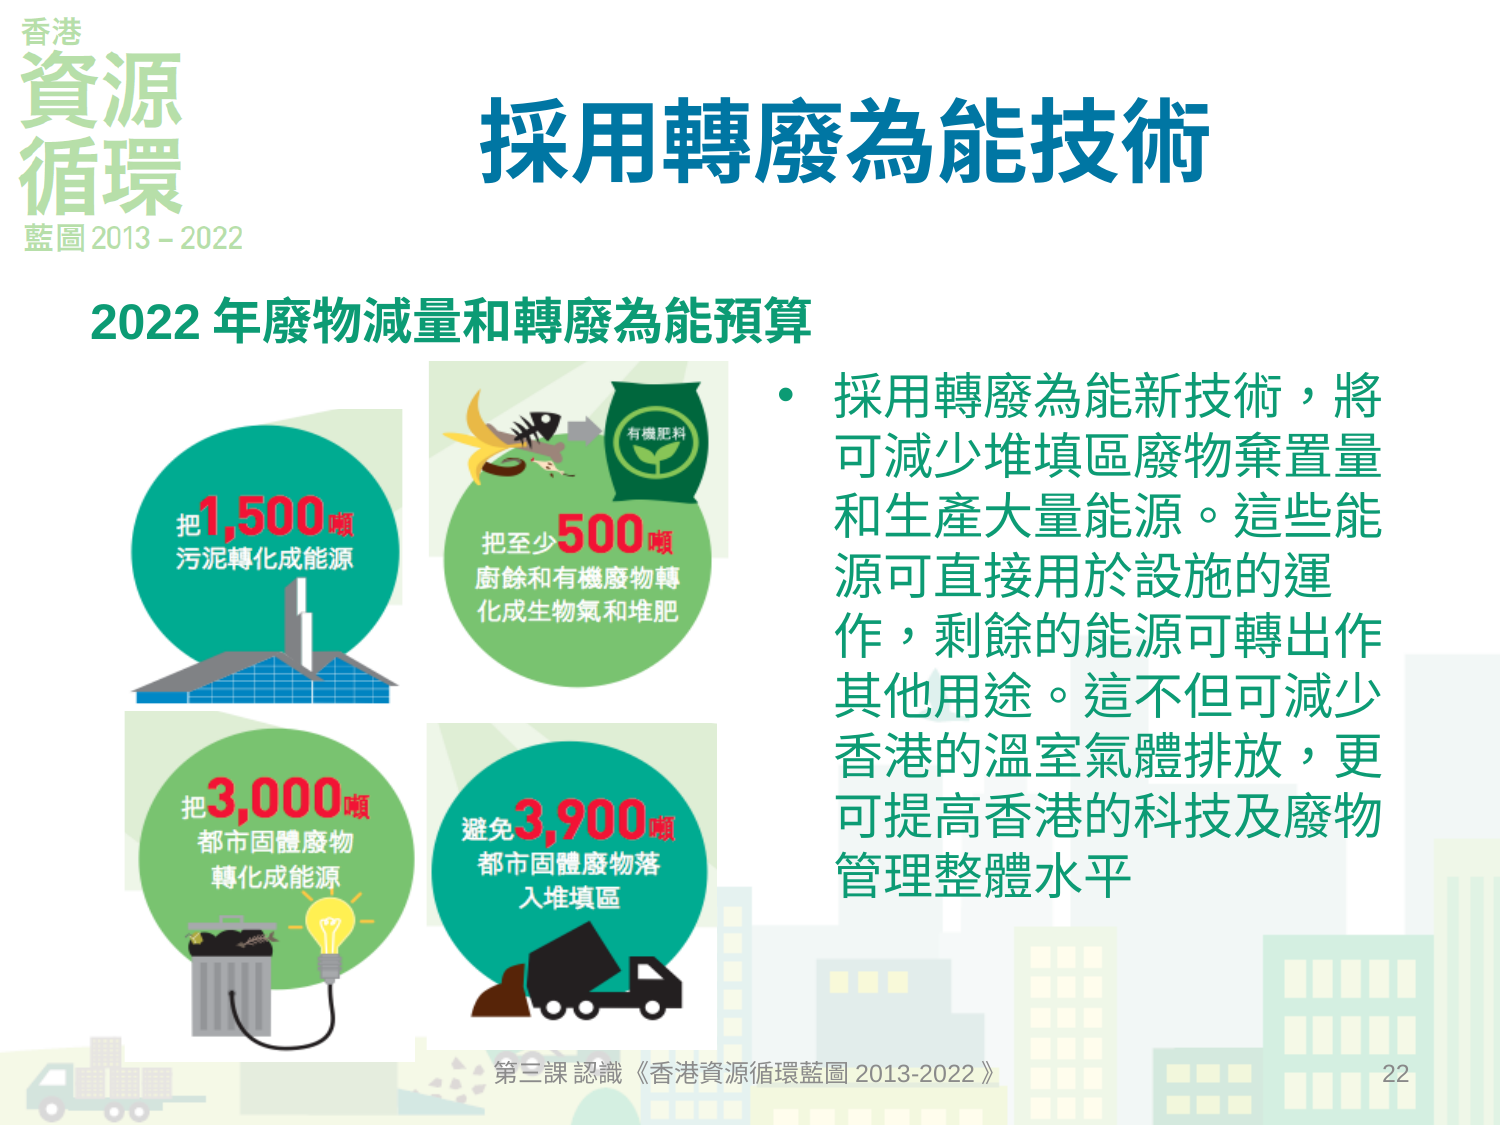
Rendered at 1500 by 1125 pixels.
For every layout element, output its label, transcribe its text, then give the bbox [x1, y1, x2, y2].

list 採用轉廢為能新技術，將可減少堆填區廢物棄置量和生產大量能源。這些能源可直接用於設施的運作，剩餘的能源可轉出作其他用途。這不但可減少香港的溫室氣體排放，更可提高香港的科技及廢物管理整體水平 [761, 356, 1426, 1006]
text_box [88, 361, 729, 1063]
list 2022年廢物減量和轉廢為能預算 [74, 251, 845, 357]
footer 第三課 認識《香港資源循環藍圖2013-2022》 [442, 1042, 1058, 1103]
title 採用轉廢為能技術 [265, 44, 1426, 233]
slide_number 22 [1074, 1042, 1425, 1103]
